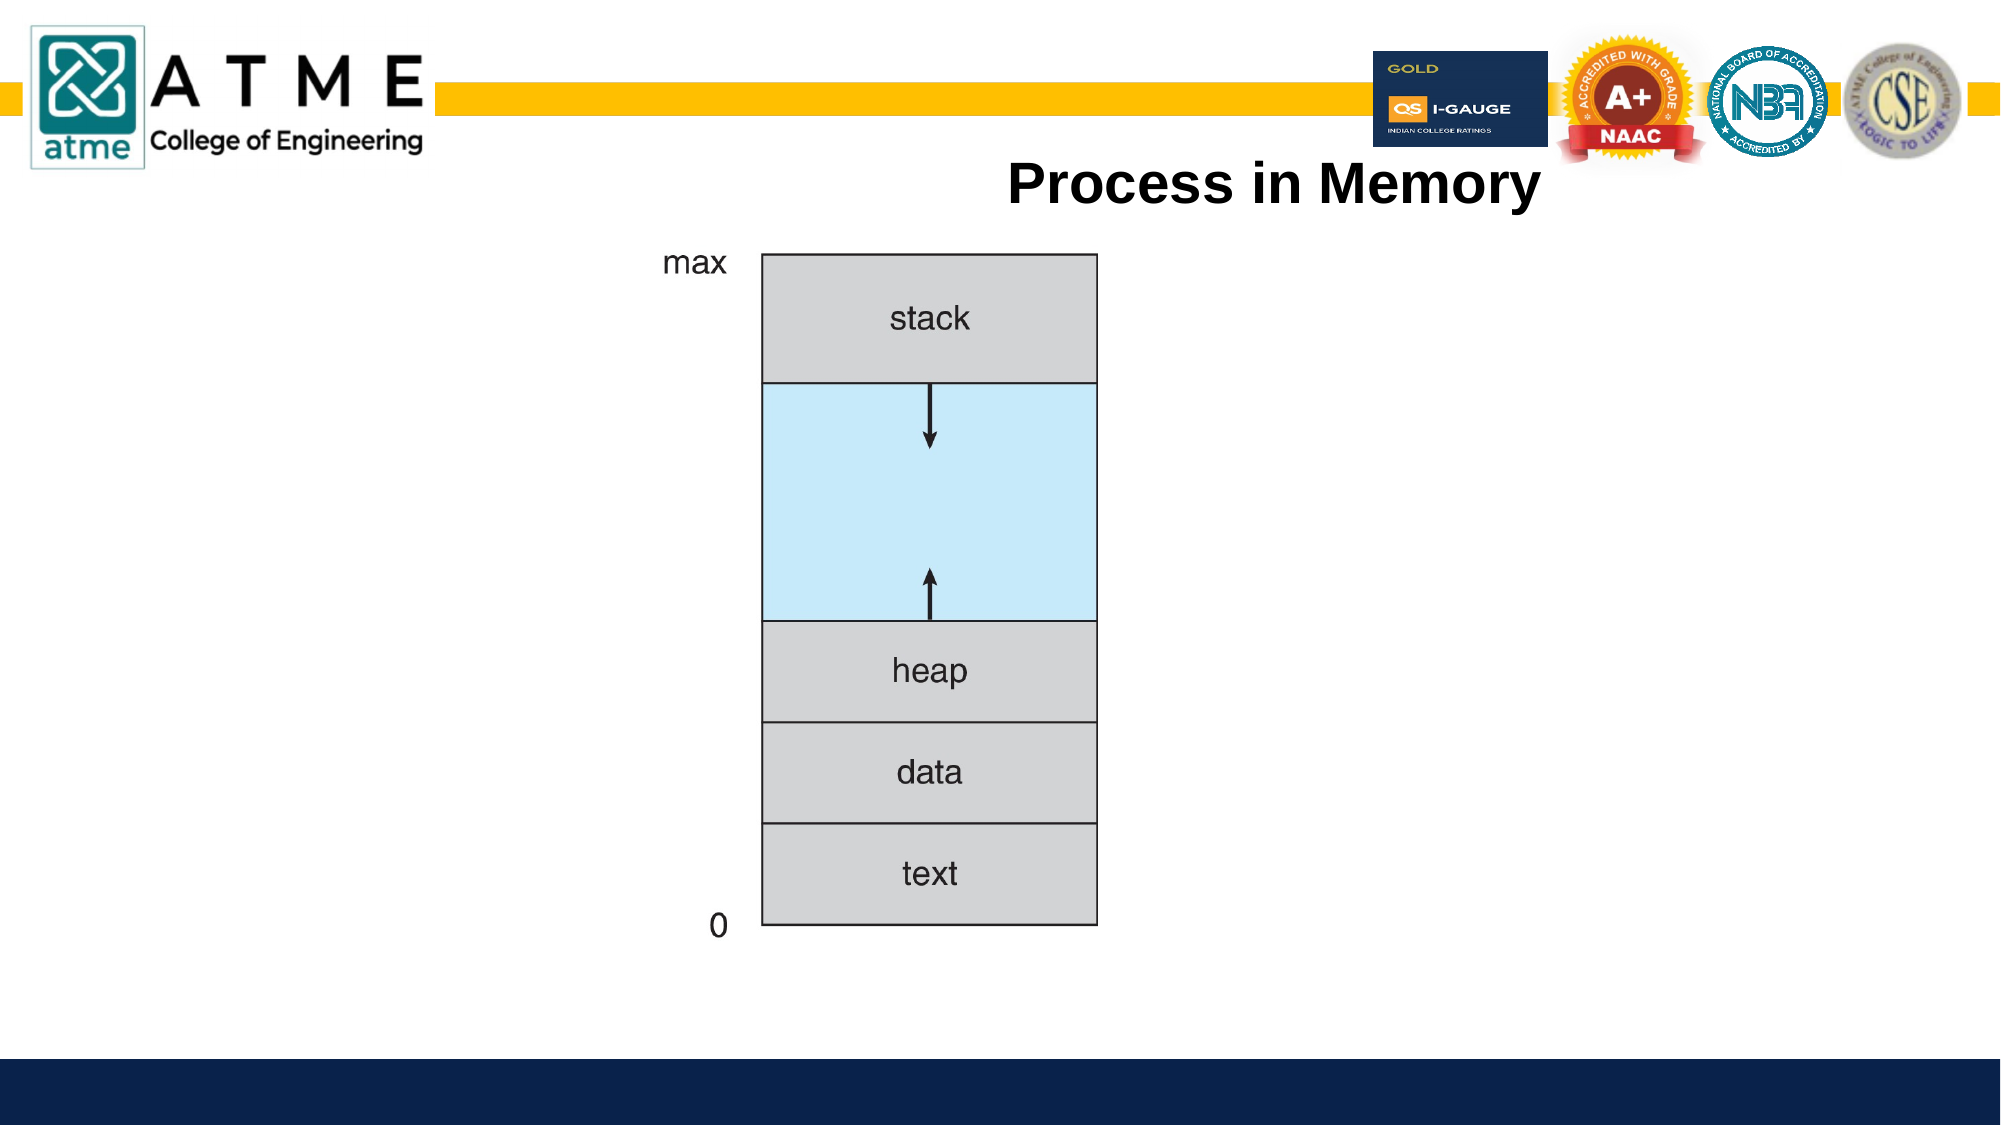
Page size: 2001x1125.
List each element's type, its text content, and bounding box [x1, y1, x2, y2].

picture [1840, 26, 1968, 176]
picture [1373, 20, 1828, 180]
picture [22, 15, 435, 178]
text_box Process in Memory [993, 137, 1558, 223]
picture [661, 245, 1098, 944]
picture [0, 1059, 2001, 1125]
